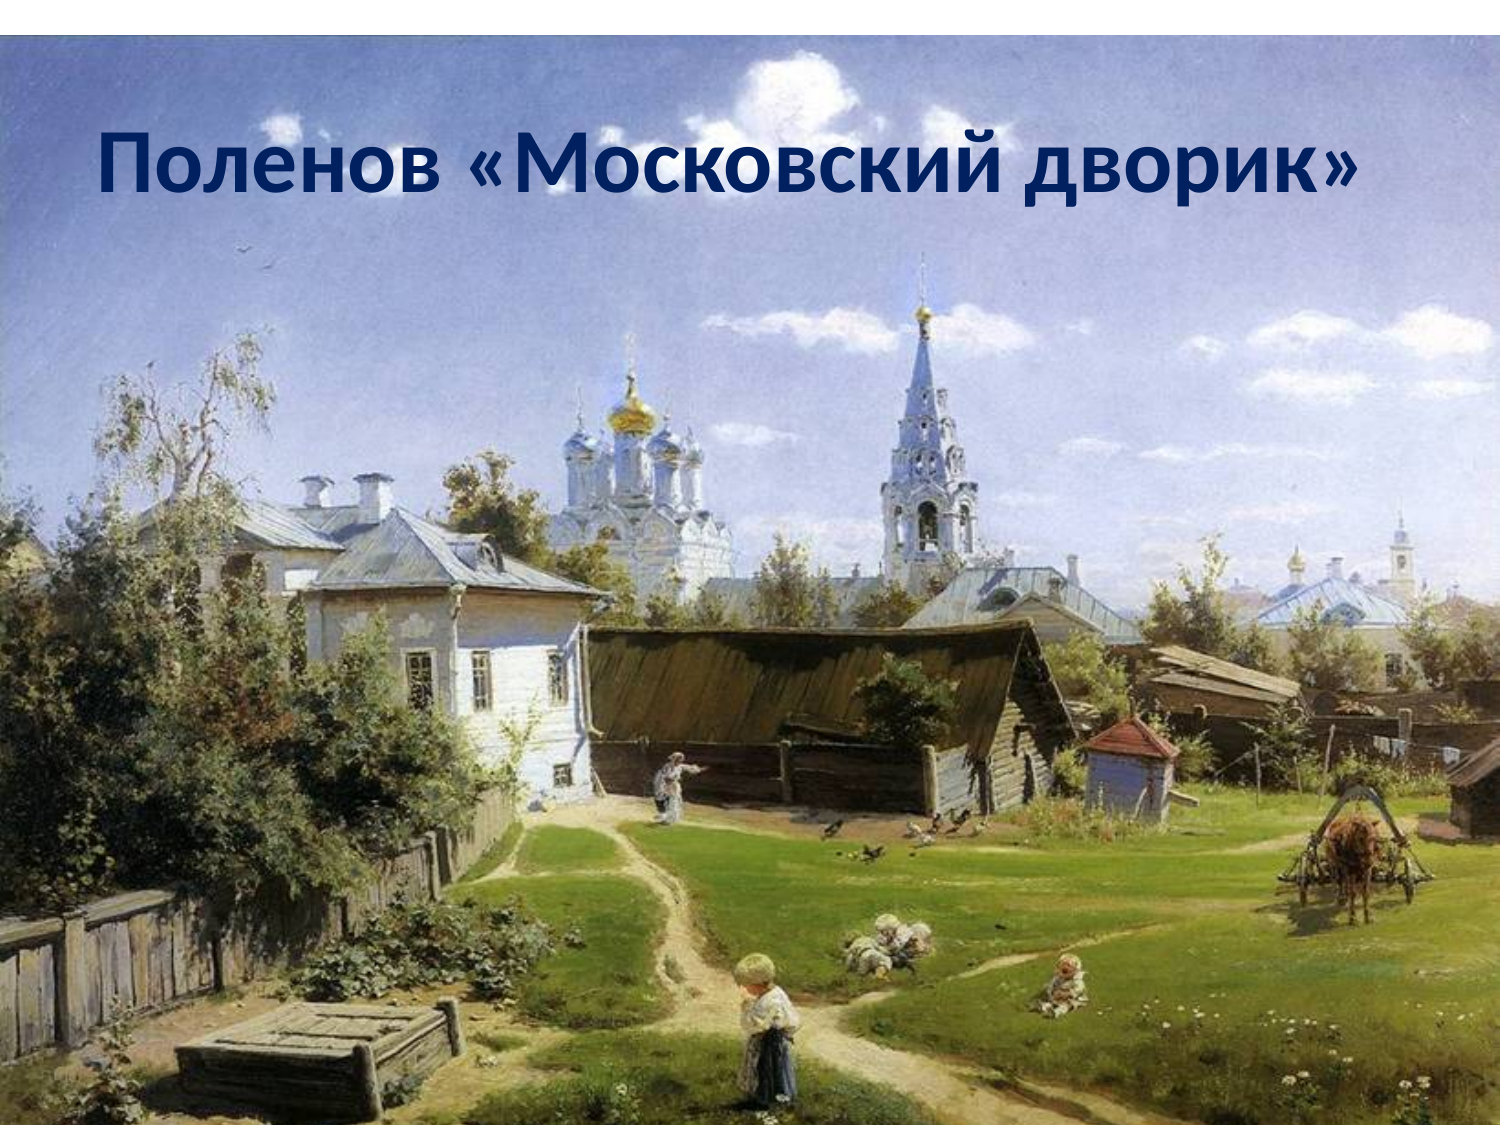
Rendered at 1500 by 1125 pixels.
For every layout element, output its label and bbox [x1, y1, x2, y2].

list [0, 34, 1500, 1125]
